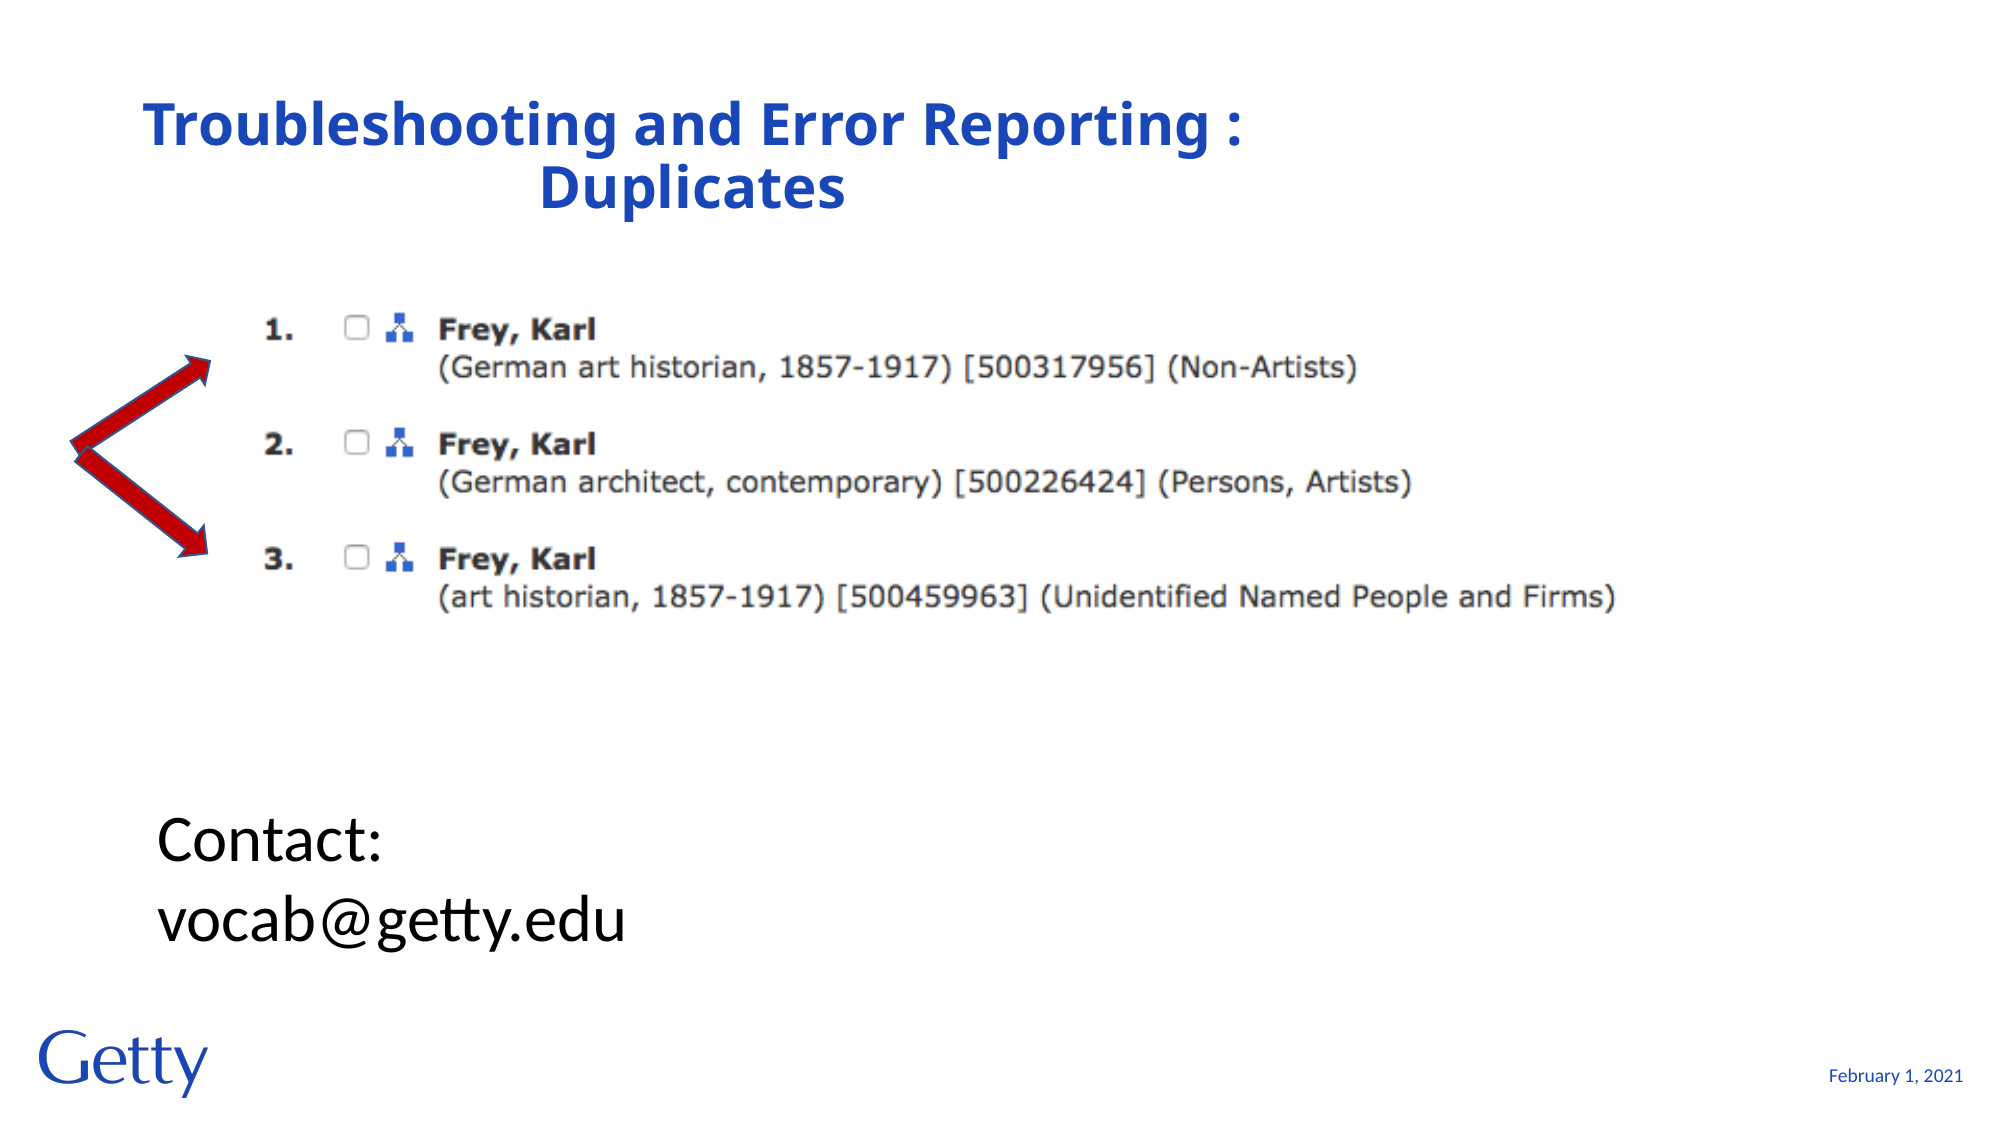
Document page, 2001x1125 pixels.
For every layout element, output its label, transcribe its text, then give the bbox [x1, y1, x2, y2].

text_box [69, 354, 212, 455]
picture [39, 1030, 208, 1098]
text_box February 1, 2021 [1483, 1045, 1984, 1105]
picture [249, 280, 1660, 641]
text_box Troubleshooting and Error Reporting : Duplicates [39, 74, 1346, 201]
text_box [73, 444, 209, 558]
text_box Contact: vocab@getty.edu [142, 787, 762, 962]
